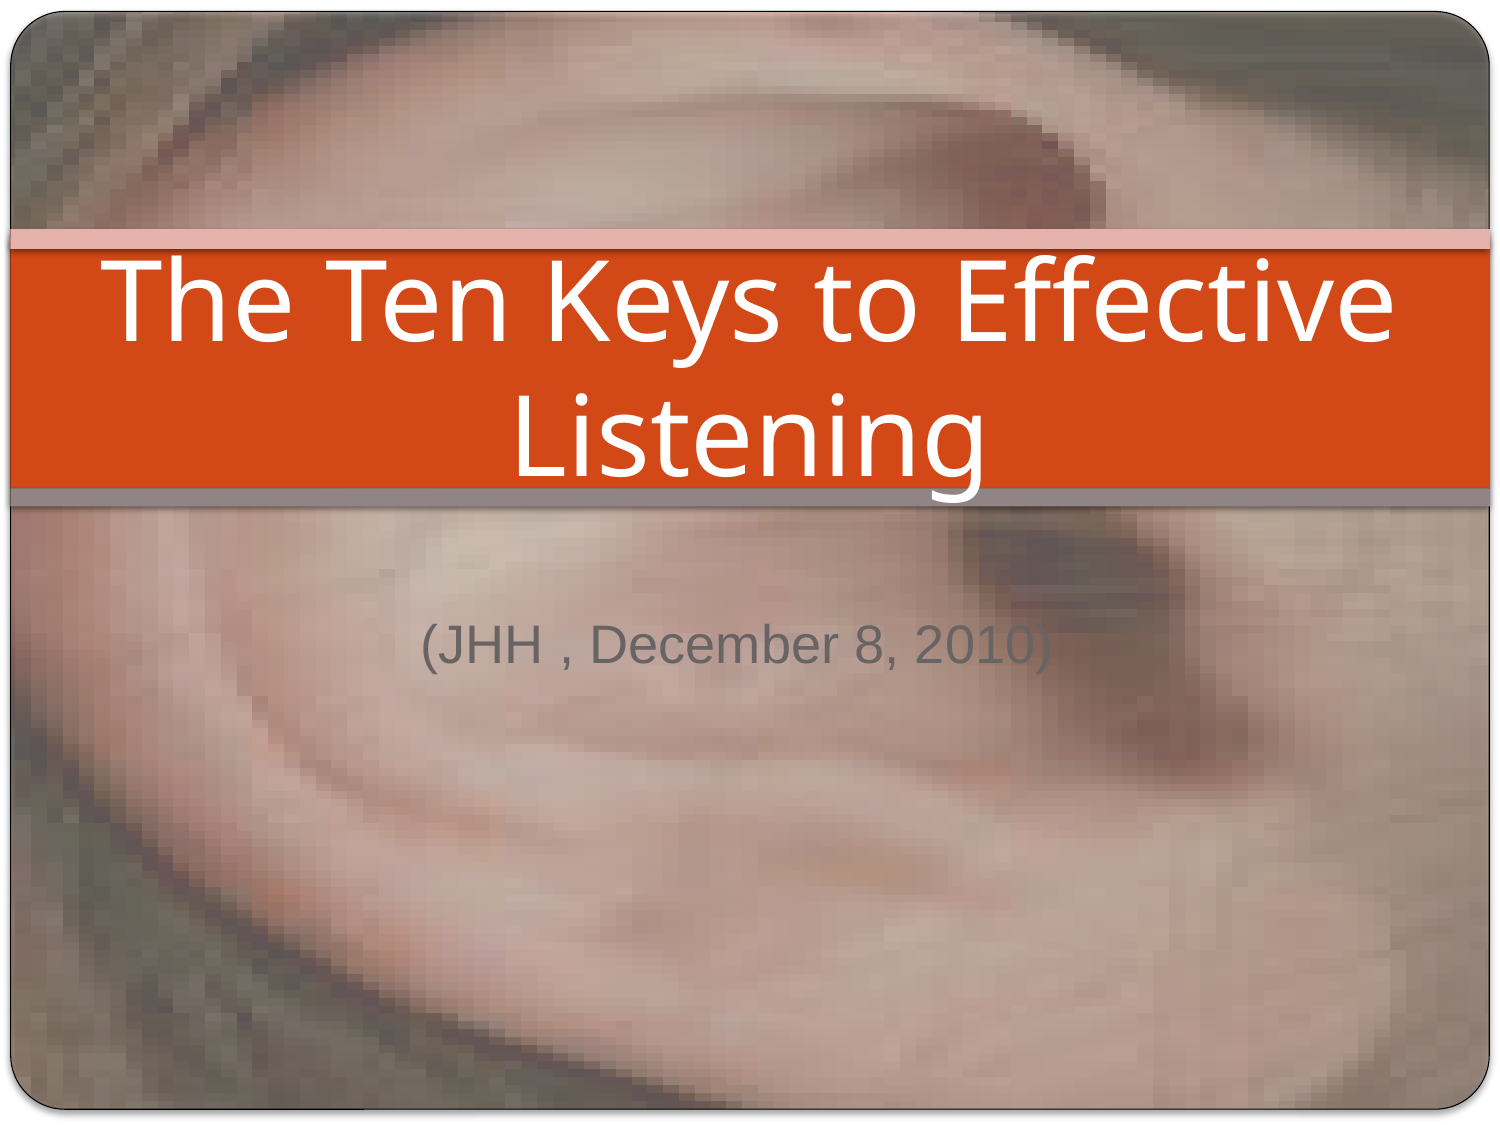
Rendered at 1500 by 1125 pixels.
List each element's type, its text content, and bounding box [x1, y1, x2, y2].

title The Ten Keys to Effective Listening [75, 247, 1425, 489]
subtitle (JHH , December 8, 2010) [212, 525, 1263, 788]
